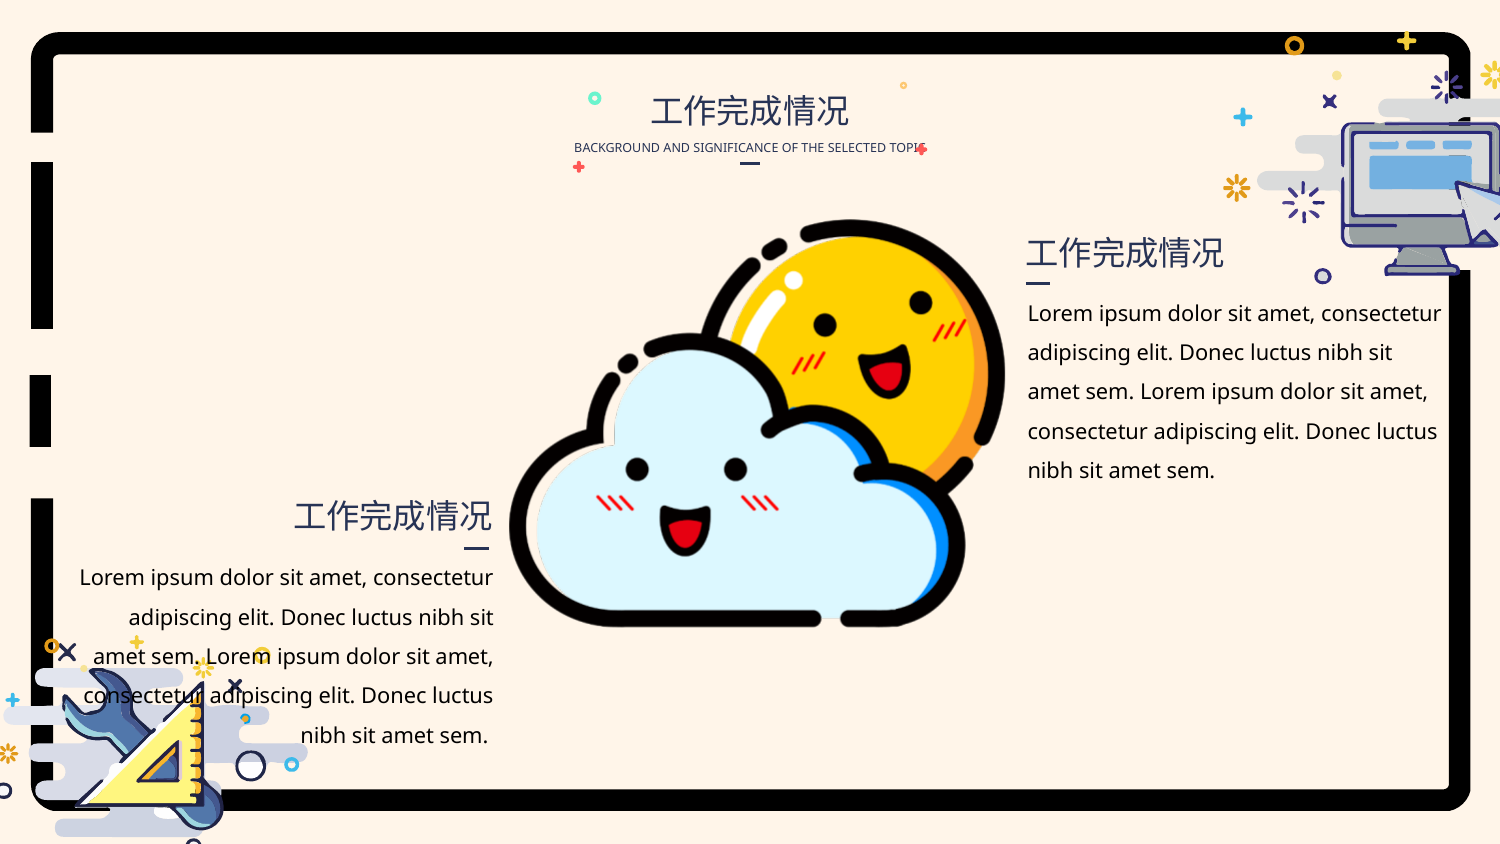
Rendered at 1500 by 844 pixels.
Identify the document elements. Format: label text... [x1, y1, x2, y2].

text_box 工作完成情况 [278, 487, 318, 543]
text_box 工作完成情况 [1162, 224, 1241, 280]
text_box Lorem ipsum dolor sit amet, consectetur adipiscing elit. Donec luctus nibh sit amet sem. Lorem ipsum dolor sit amet, consectetur adipiscing elit. Donec luctus nibh sit amet sem. [1162, 278, 1458, 491]
picture [318, 1, 1162, 844]
text_box Lorem ipsum dolor sit amet, consectetur adipiscing elit. Donec luctus nibh sit amet sem. Lorem ipsum dolor sit amet, consectetur adipiscing elit. Donec luctus nibh sit amet sem. [64, 543, 318, 755]
